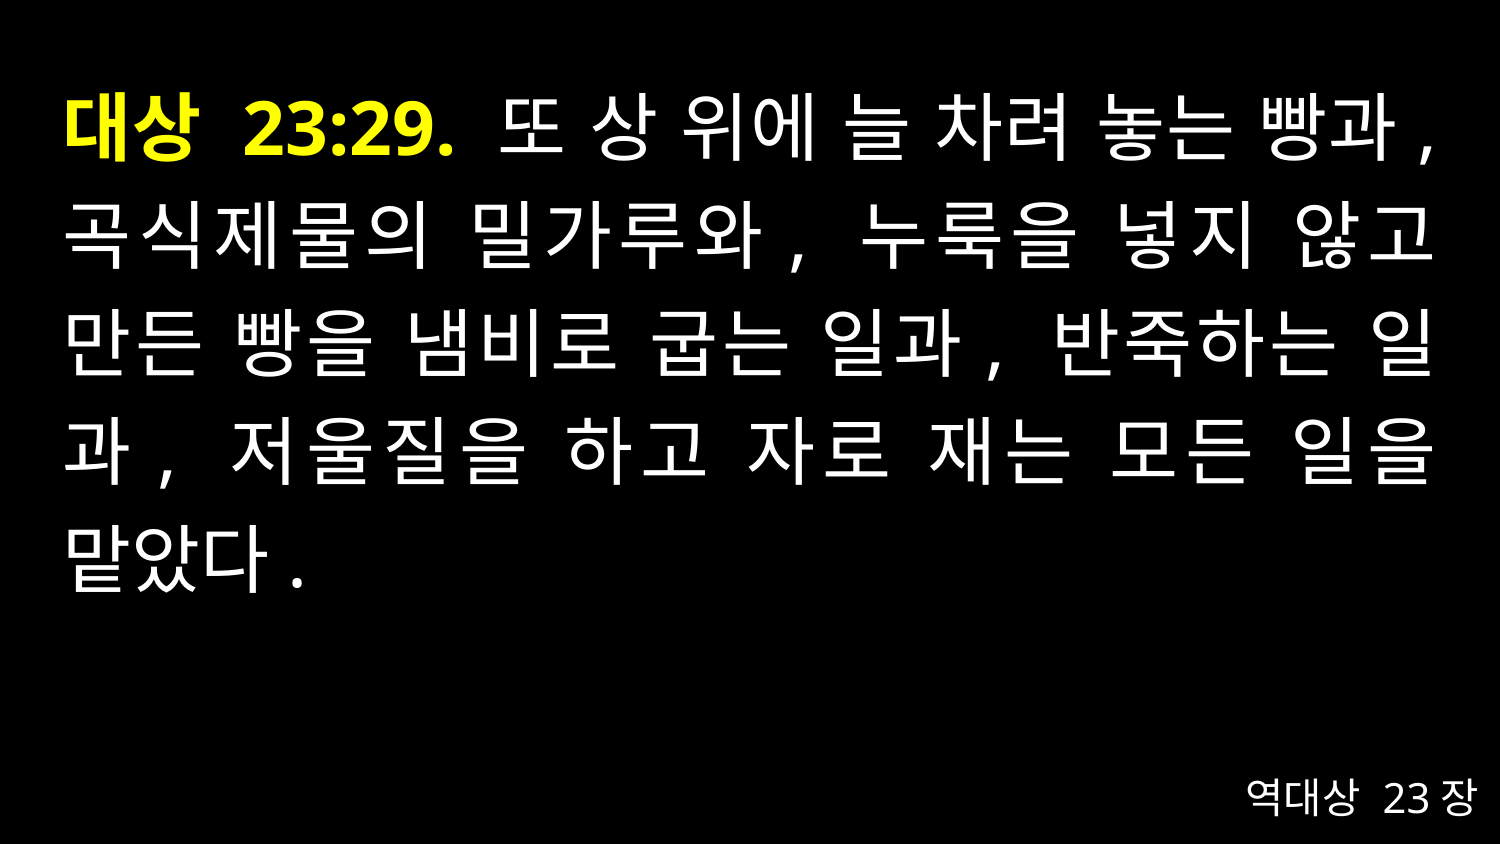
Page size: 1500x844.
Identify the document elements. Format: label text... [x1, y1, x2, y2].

title 대상 23:29. 또 상 위에 늘 차려 놓는 빵과, 곡식제물의 밀가루와, 누룩을 넣지 않고 만든 빵을 냄비로 굽는 일과, 반죽하는 일과, 저울질을 하고 자로 재는 모든 일을 맡았다. [0, 0, 1500, 844]
subtitle 역대상 23장 [916, 770, 1500, 844]
